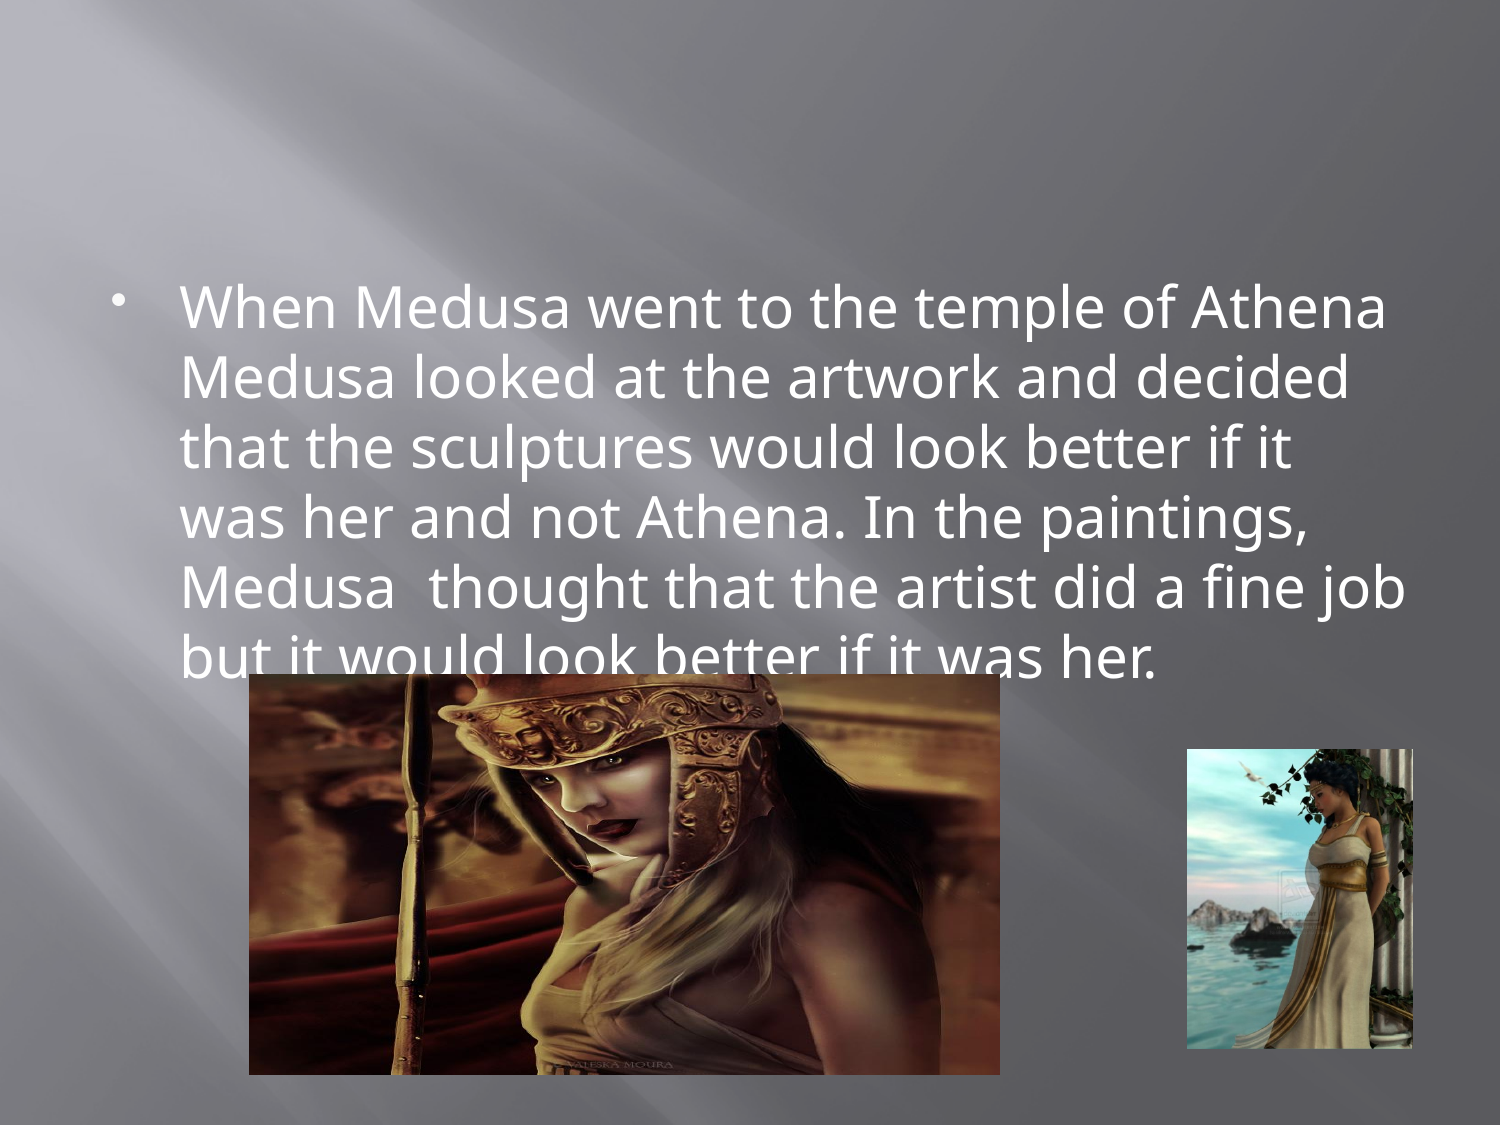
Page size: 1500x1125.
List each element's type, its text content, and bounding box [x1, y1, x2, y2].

list When Medusa went to the temple of Athena Medusa looked at the artwork and decided that the sculptures would look better if it was her and not Athena. In the paintings, Medusa thought that the artist did a fine job but it would look better if it was her. [75, 262, 1425, 1035]
picture [249, 674, 1001, 1076]
picture [1187, 749, 1413, 1050]
